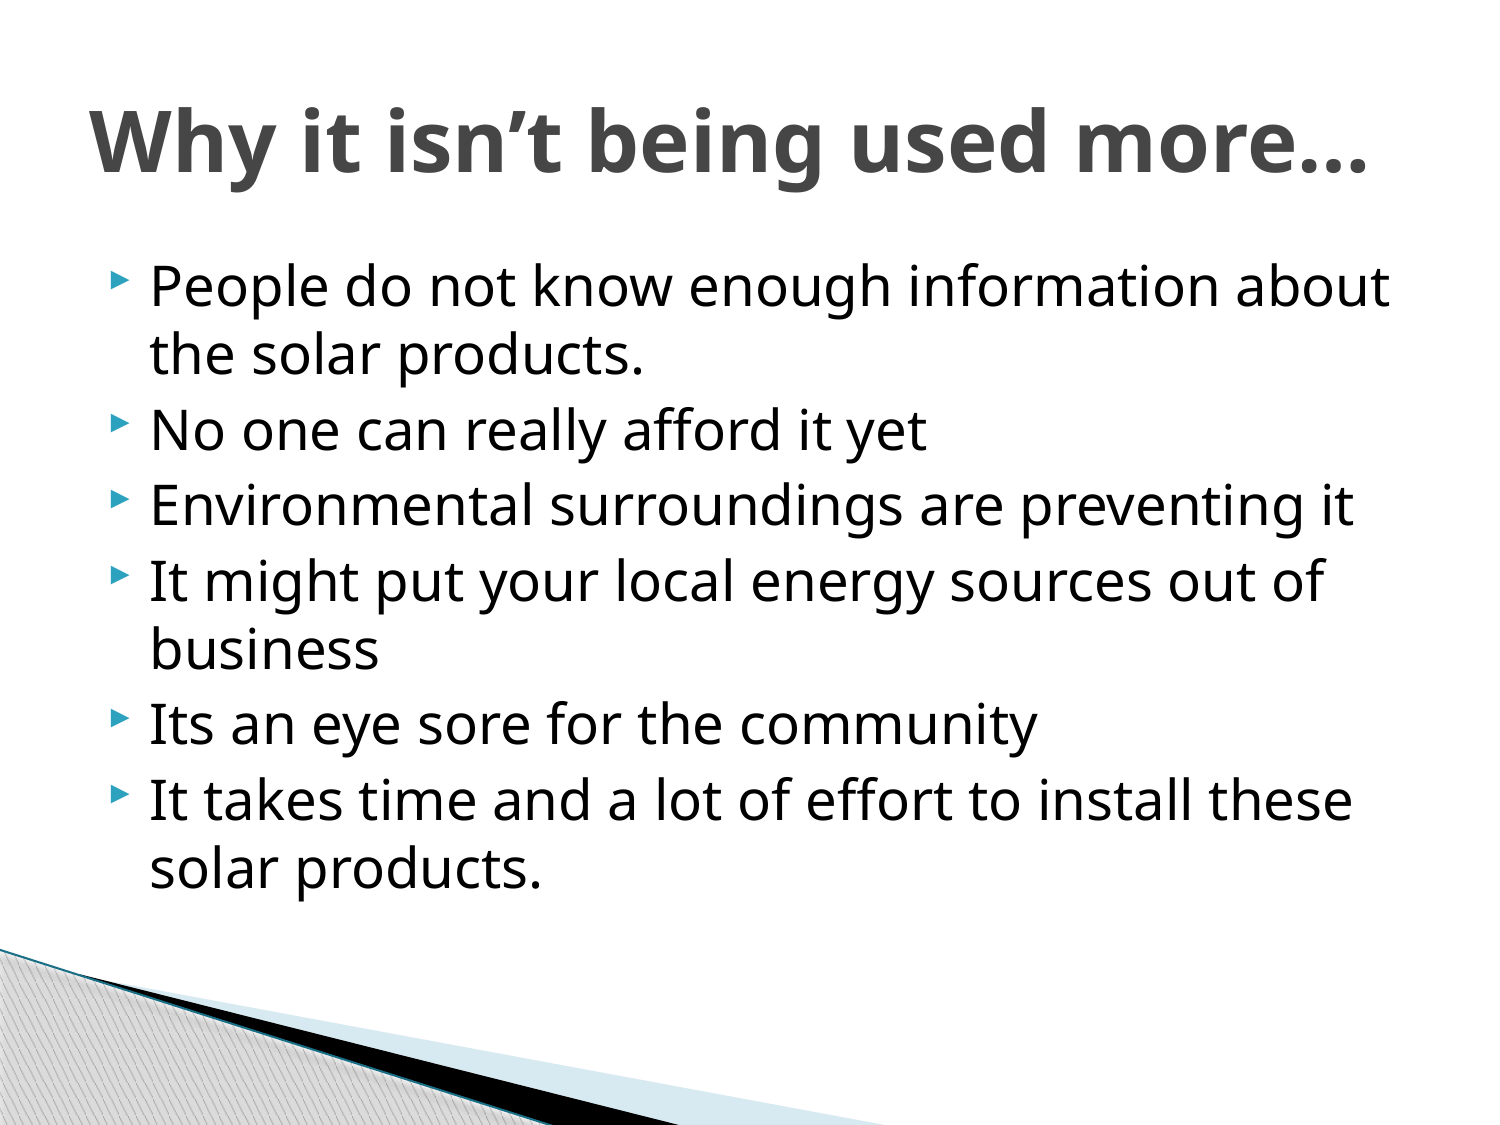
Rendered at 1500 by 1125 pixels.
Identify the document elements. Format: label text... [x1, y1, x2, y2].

list People do not know enough information about the solar products. No one can really afford it yet Environmental surroundings are preventing it It might put your local energy sources out of business Its an eye sore for the community It takes time and a lot of effort to install these solar products. [75, 243, 1425, 986]
title Why it isn’t being used more… [75, 45, 1425, 233]
